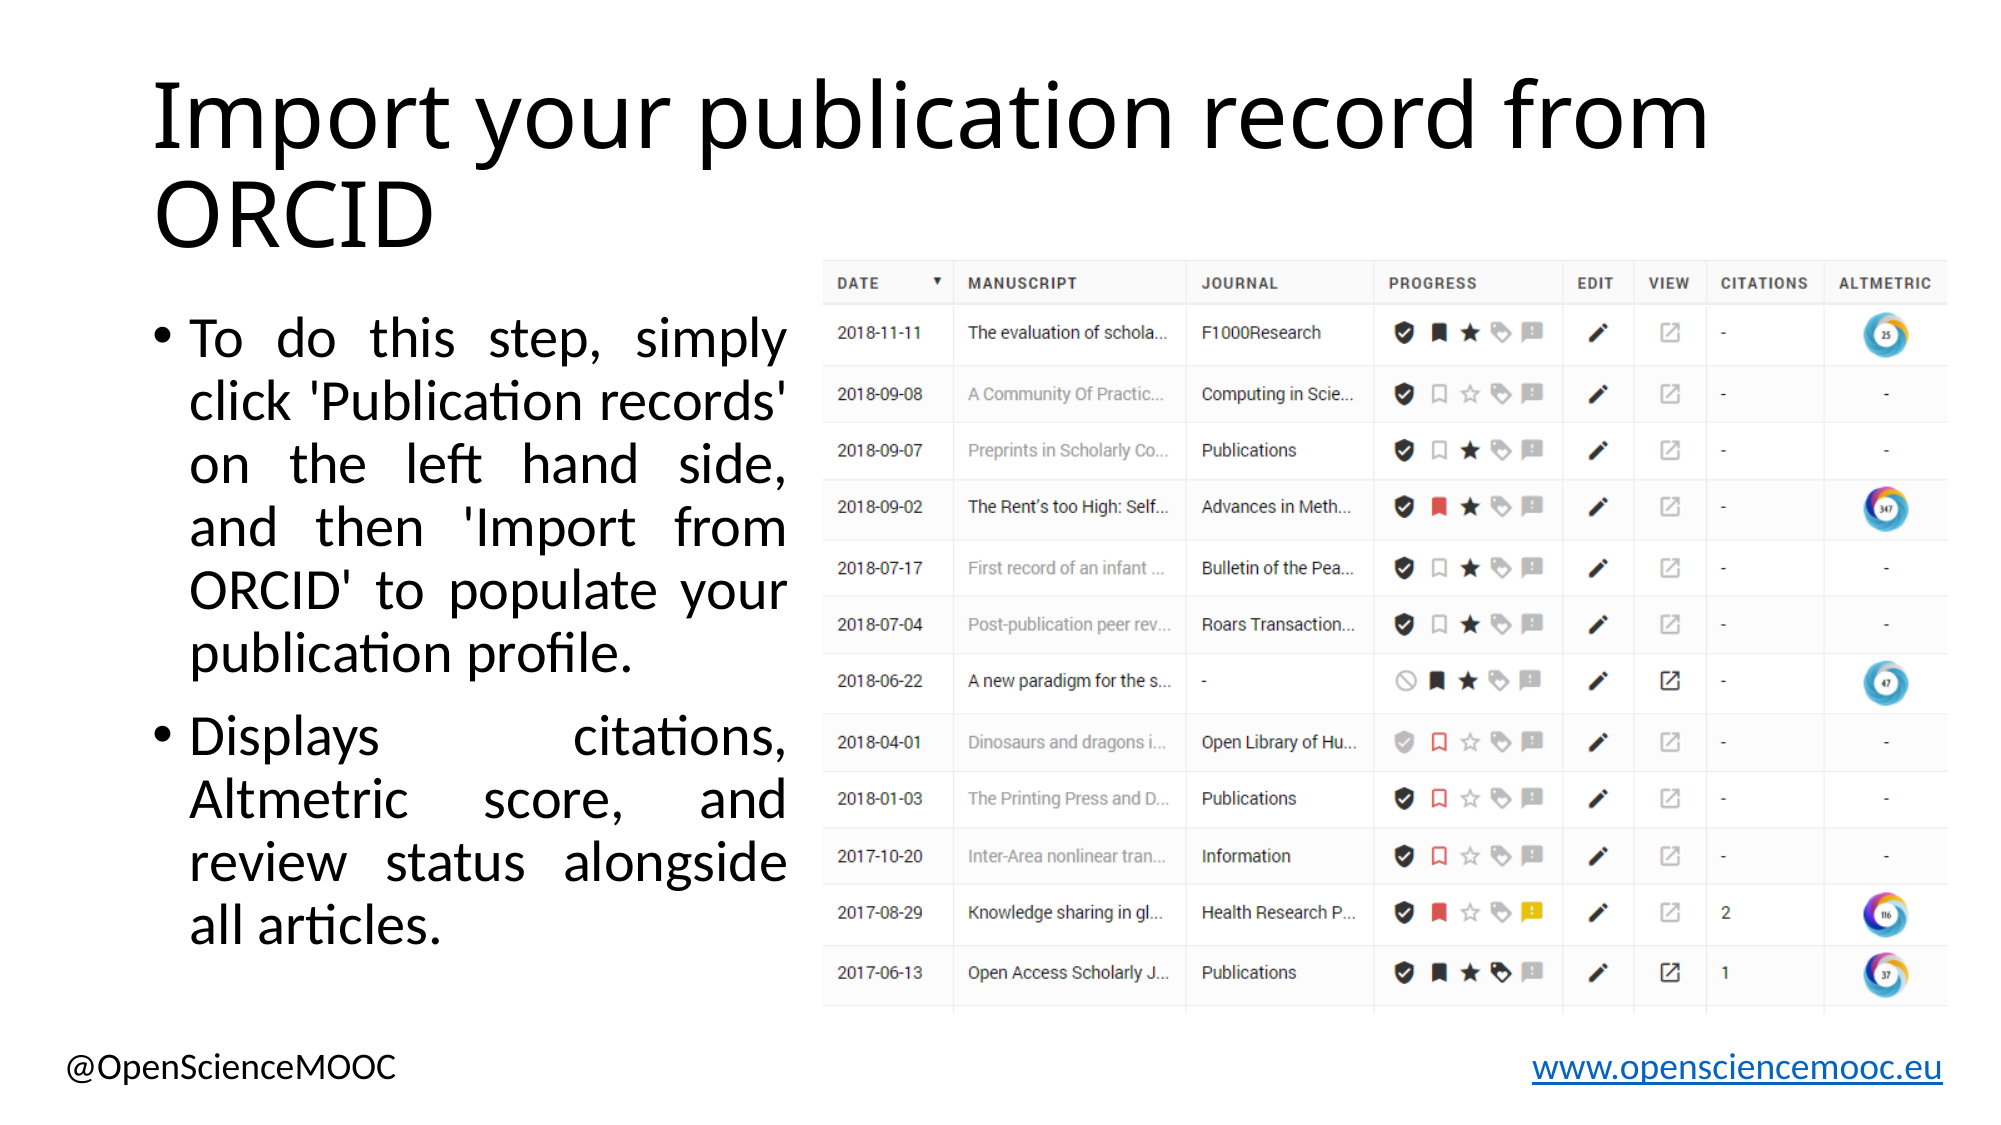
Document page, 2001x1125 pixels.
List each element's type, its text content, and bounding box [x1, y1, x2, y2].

picture [803, 240, 2000, 1014]
list To do this step, simply click 'Publication records' on the left hand side, and then 'Import from ORCID' to populate your publication profile. Displays citations, Altmetric score, and review status alongside all articles. [137, 299, 803, 1014]
text_box @OpenScienceMOOC [49, 1034, 412, 1095]
text_box www.opensciencemooc.eu [1517, 1034, 1959, 1095]
title Import your publication record from ORCID [137, 59, 1863, 278]
